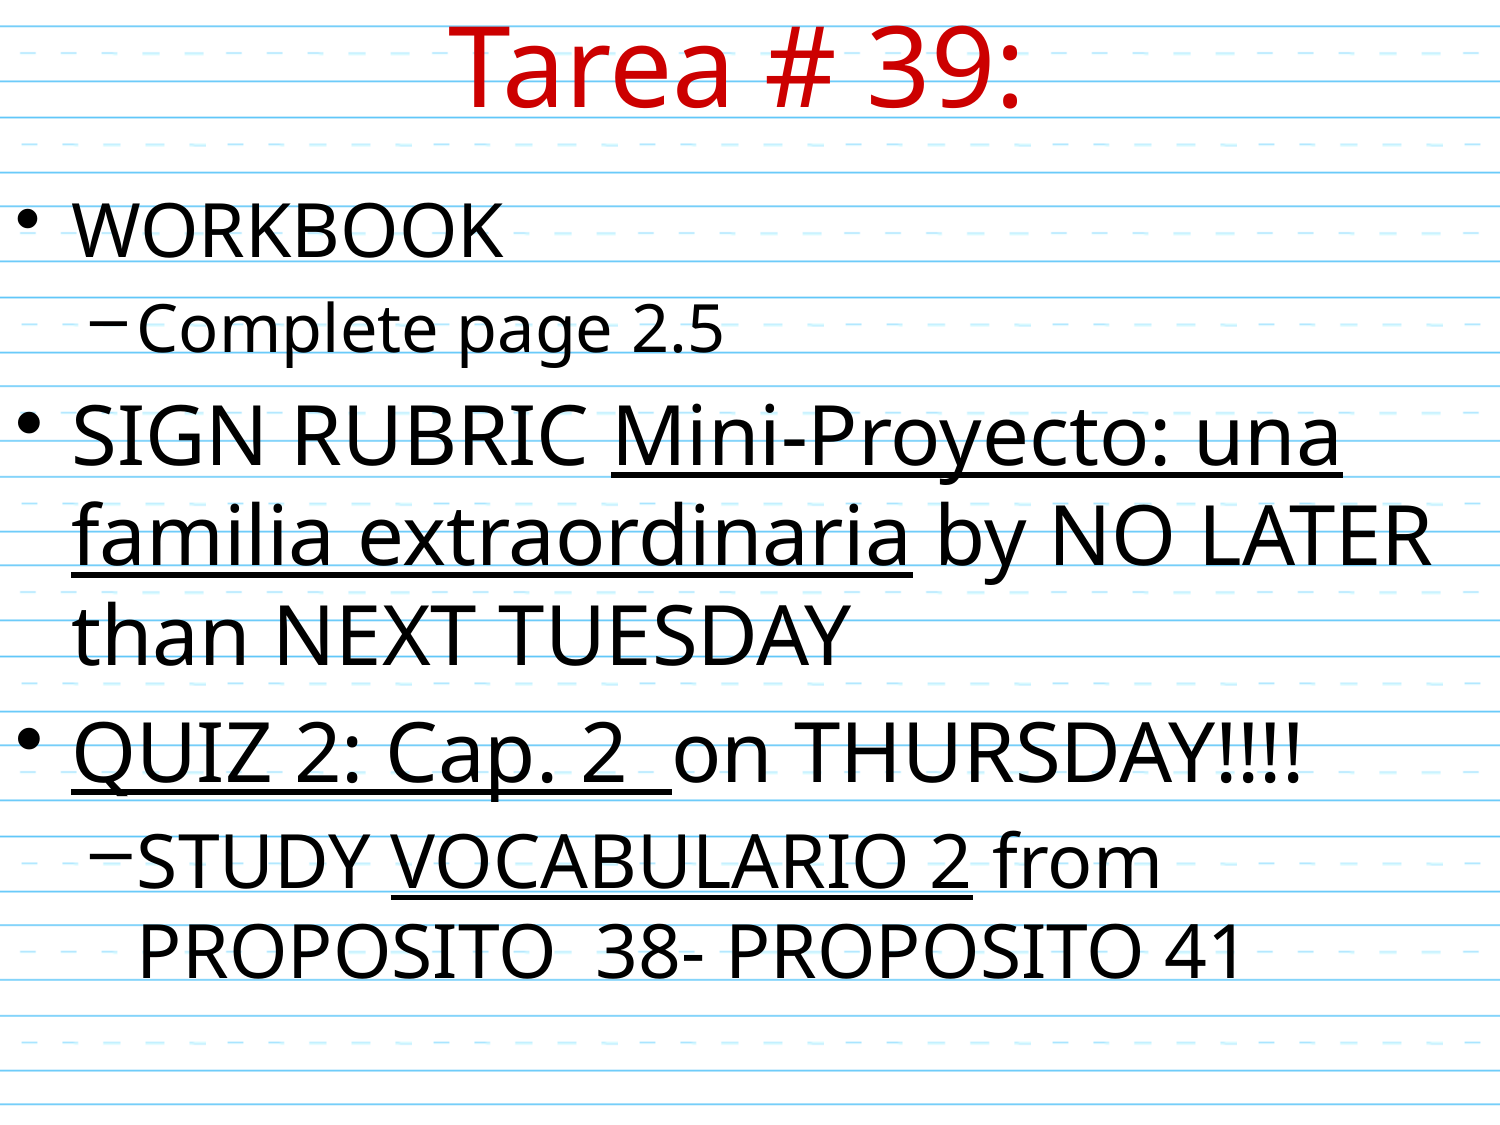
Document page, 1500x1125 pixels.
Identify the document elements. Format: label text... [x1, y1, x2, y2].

list WORKBOOK Complete page 2.5 SIGN RUBRIC Mini-Proyecto: una familia extraordinaria by NO LATER than NEXT TUESDAY QUIZ 2: Cap. 2 on THURSDAY!!!! STUDY VOCABULARIO 2 from PROPOSITO 38- PROPOSITO 41 [0, 174, 1500, 1125]
picture [0, 0, 1500, 174]
text_box Tarea # 39: [62, 0, 1413, 137]
